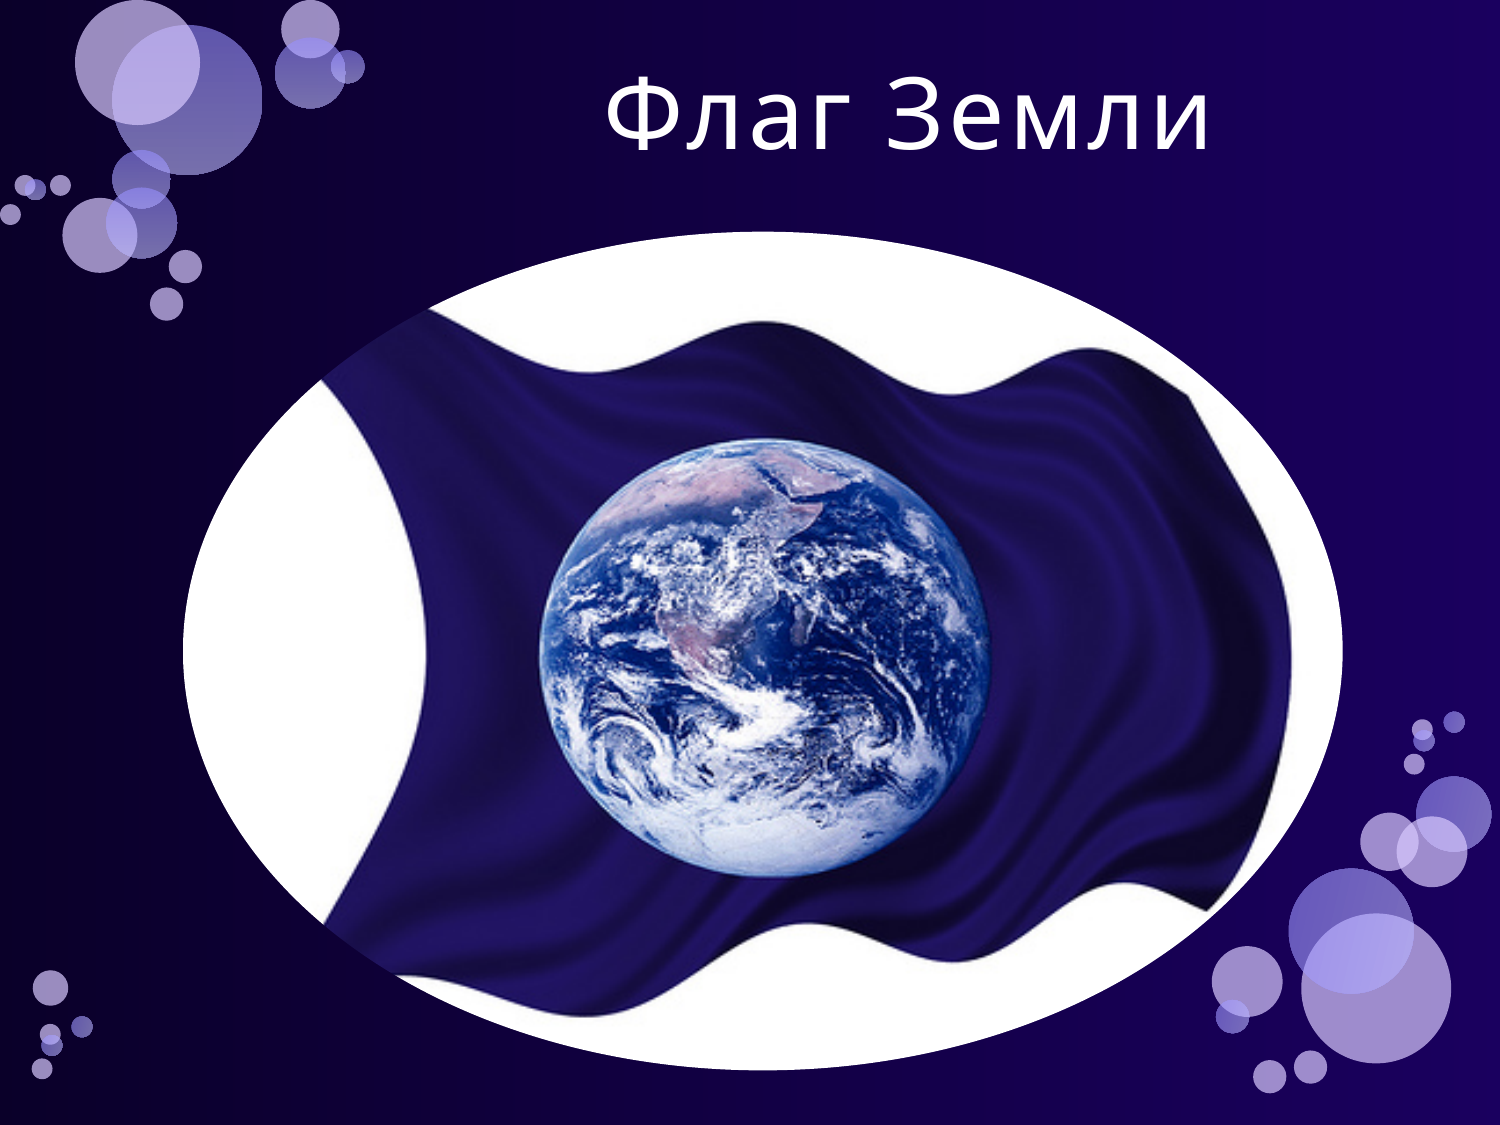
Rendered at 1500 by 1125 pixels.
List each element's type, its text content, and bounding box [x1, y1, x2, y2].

title Флаг Земли [371, 0, 1447, 220]
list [181, 230, 1345, 1072]
